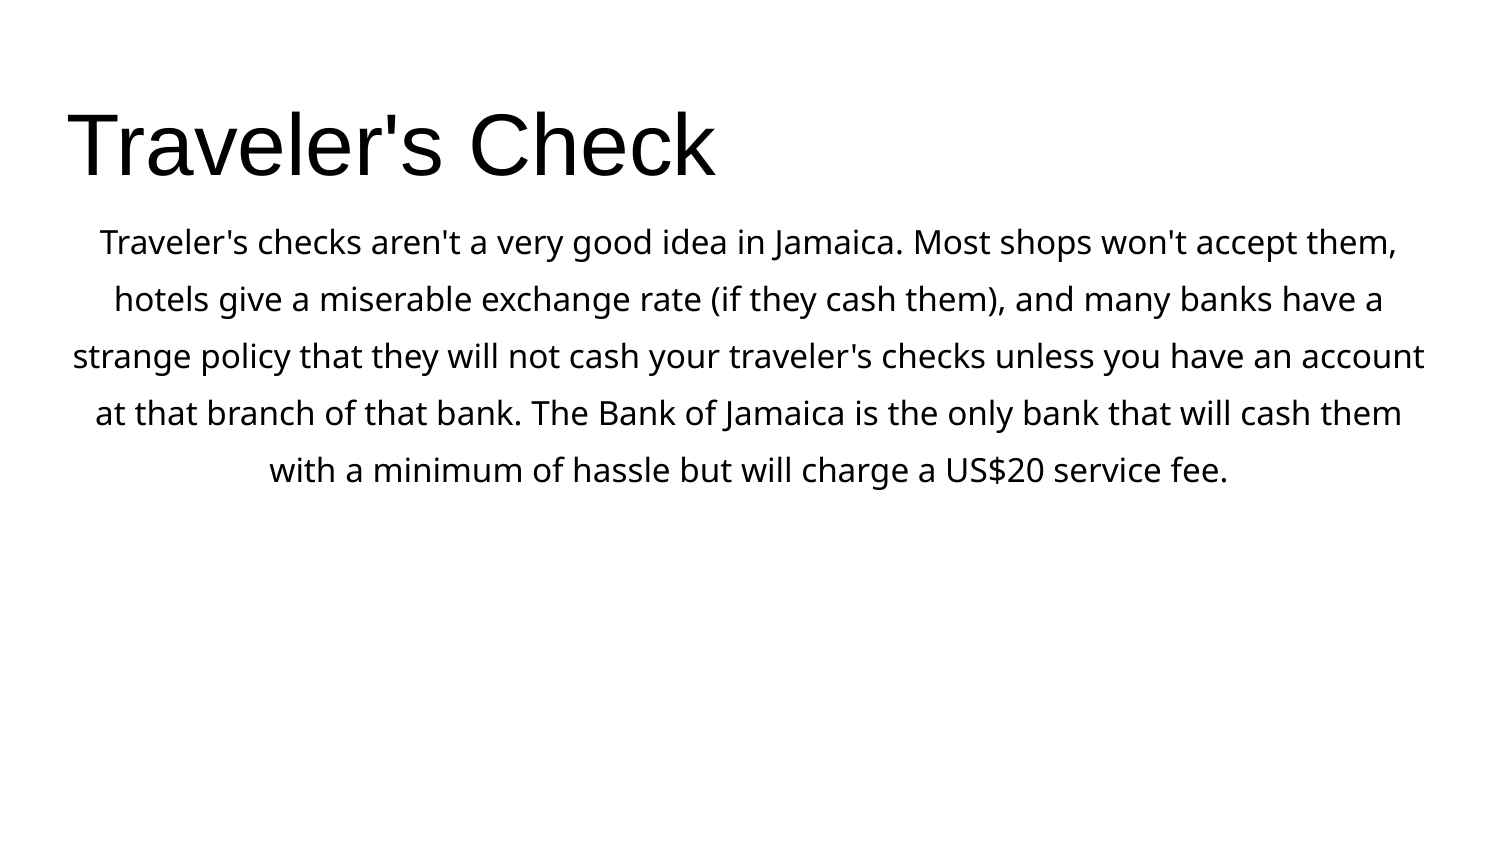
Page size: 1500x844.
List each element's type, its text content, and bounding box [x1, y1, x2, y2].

title Traveler's Check [51, 72, 1449, 167]
list Traveler's checks aren't a very good idea in Jamaica. Most shops won't accept them, hotels give a miserable exchange rate (if they cash them), and many banks have a strange policy that they will not cash your traveler's checks unless you have an account at that branch of that bank. The Bank of Jamaica is the only bank that will cash them with a minimum of hassle but will charge a US$20 service fee. [51, 189, 1449, 750]
